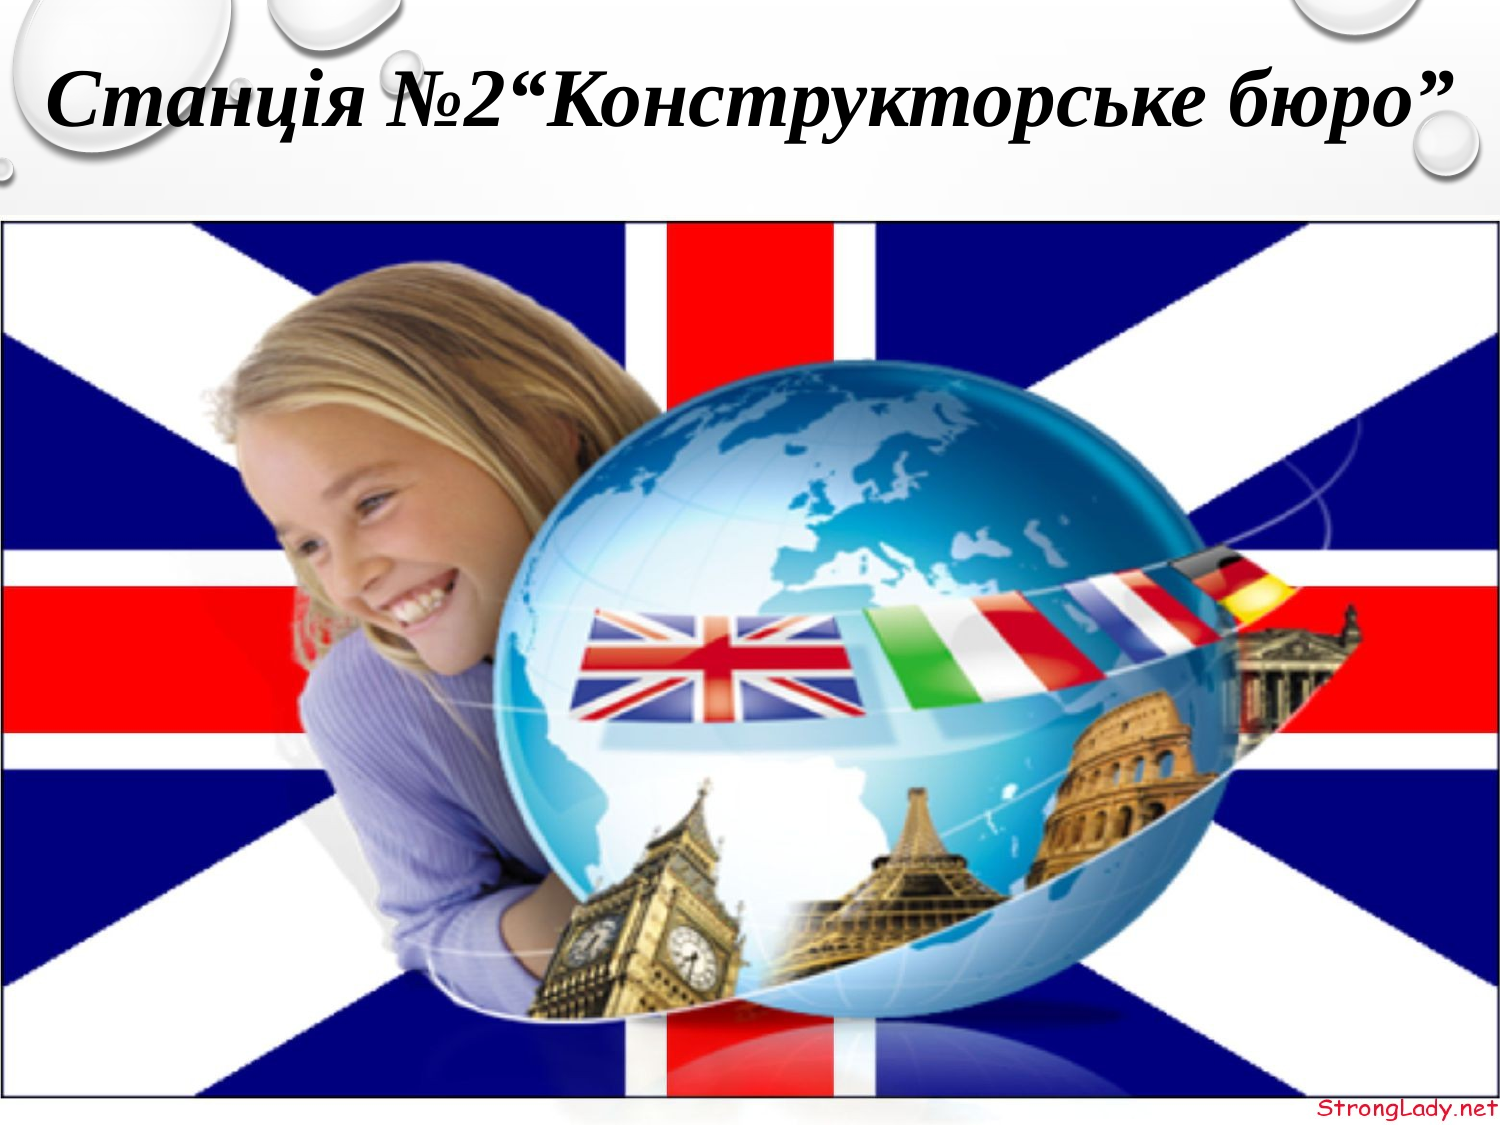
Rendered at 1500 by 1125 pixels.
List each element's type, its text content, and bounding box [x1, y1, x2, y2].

picture [0, 0, 1500, 1125]
text_box Станція №2“Конструкторське бюро” [30, 36, 1500, 151]
